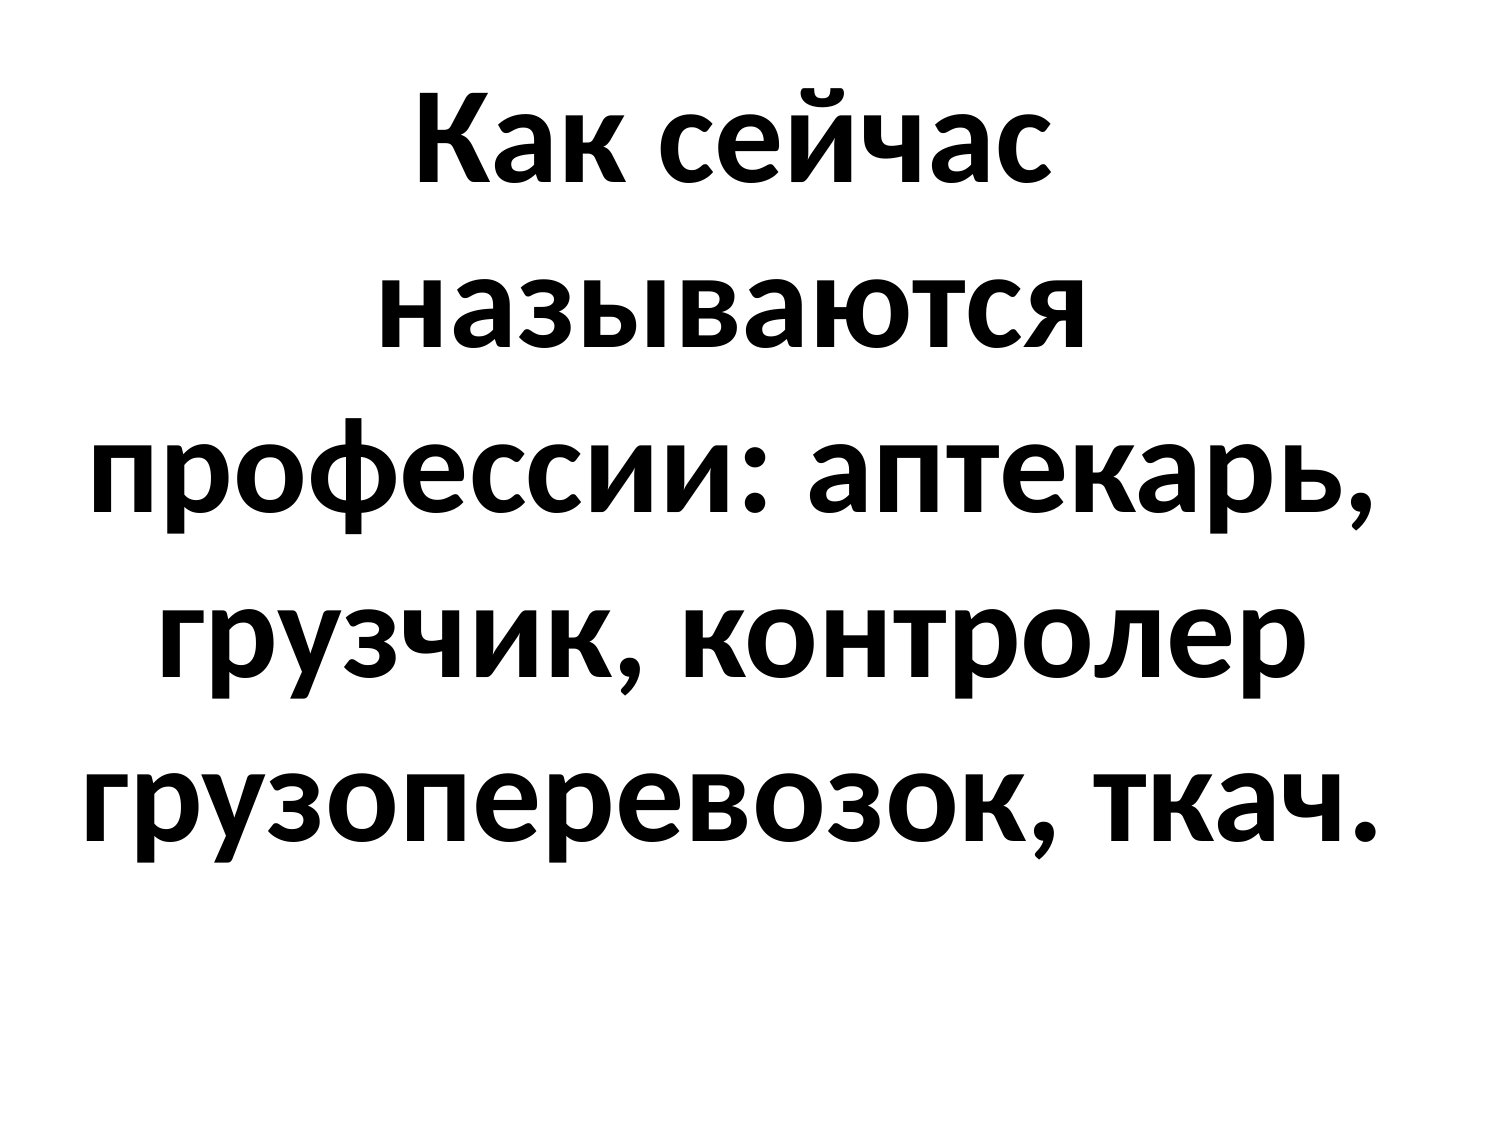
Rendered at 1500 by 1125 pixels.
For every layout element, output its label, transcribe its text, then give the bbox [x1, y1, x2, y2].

title Как сейчас называются профессии: аптекарь, грузчик, контролер грузоперевозок, ткач. [58, 363, 1409, 551]
